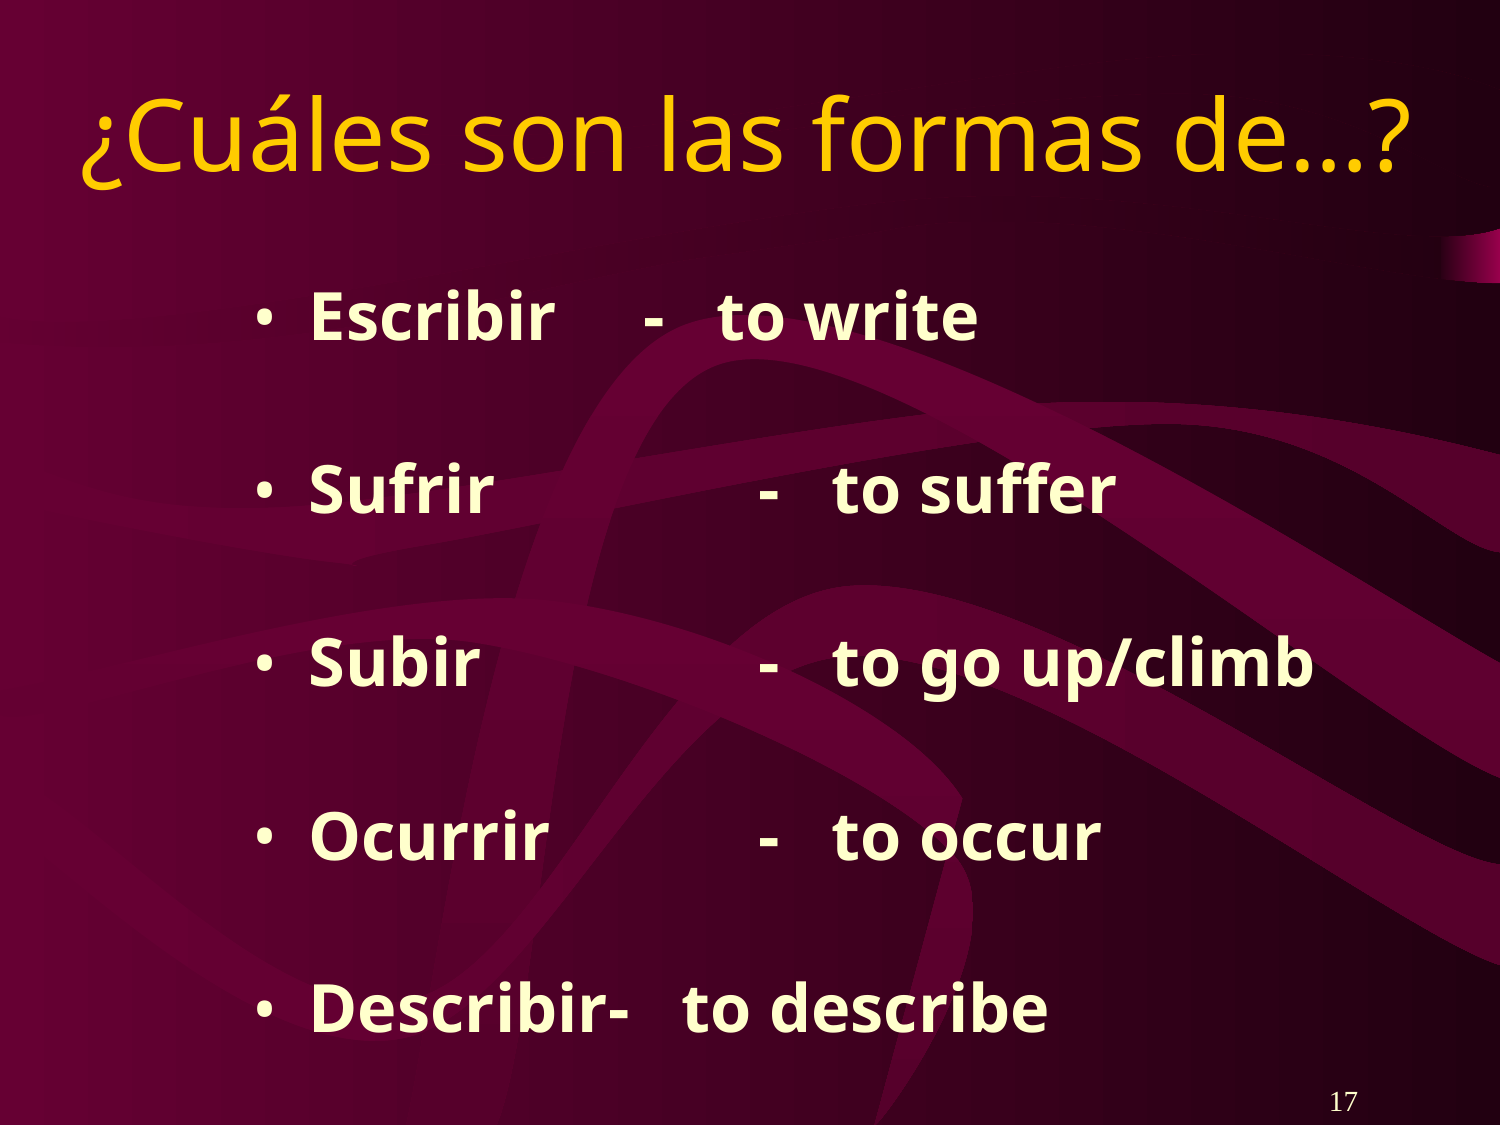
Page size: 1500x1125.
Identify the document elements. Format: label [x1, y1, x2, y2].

text_box [0, 0, 1500, 1125]
